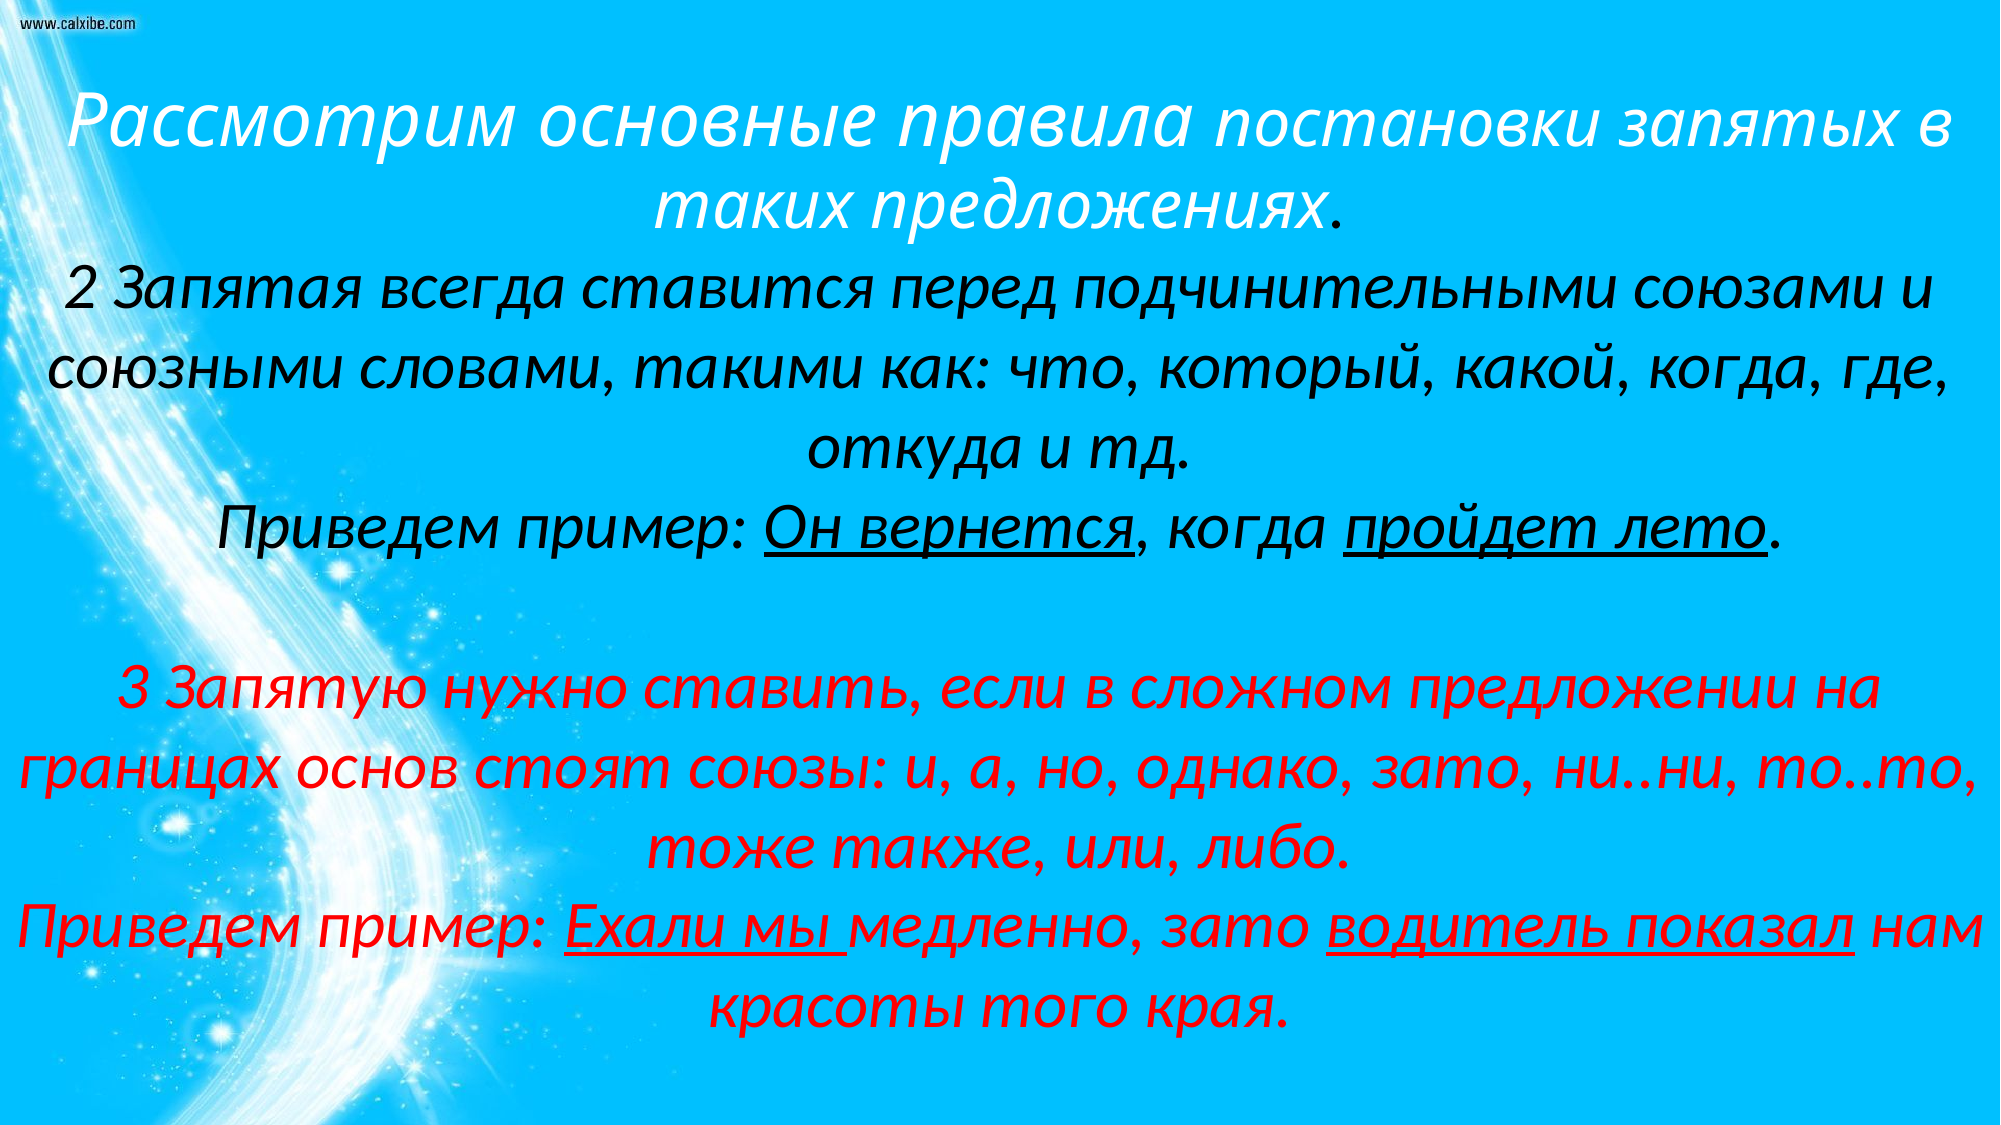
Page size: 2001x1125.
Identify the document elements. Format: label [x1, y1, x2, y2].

list [0, 0, 2000, 1125]
